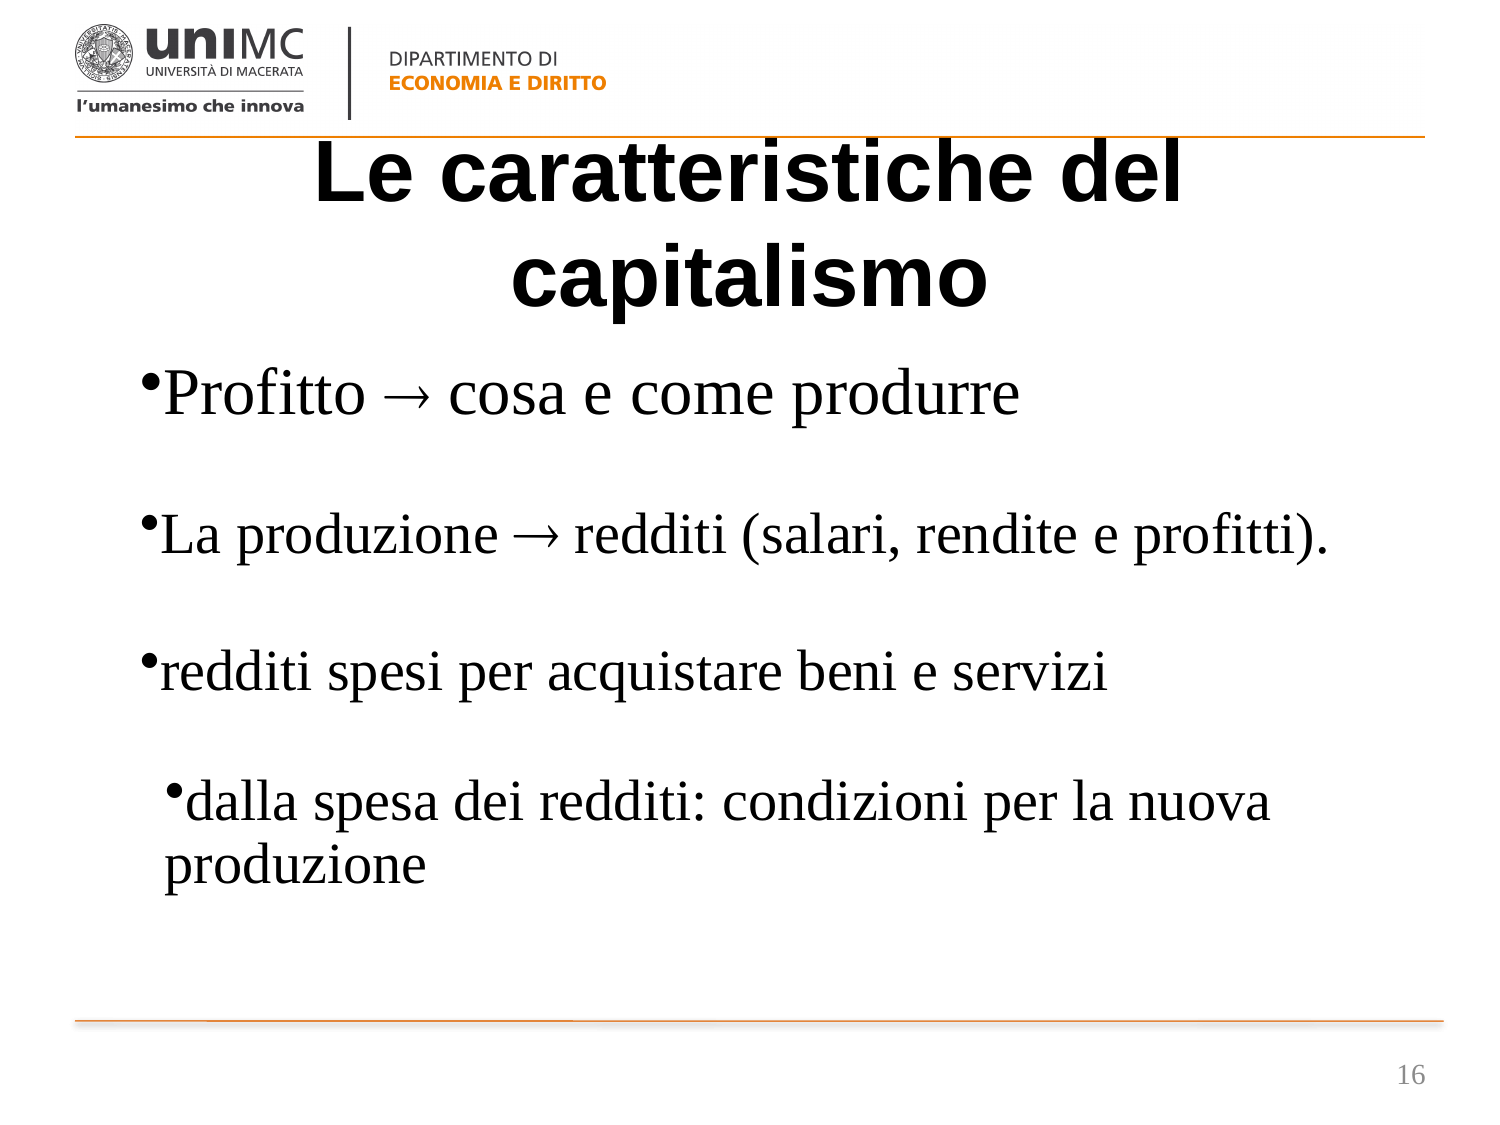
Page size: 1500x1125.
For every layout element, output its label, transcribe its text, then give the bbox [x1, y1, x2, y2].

slide_number 16 [1091, 1042, 1442, 1103]
text_box La produzione  redditi (salari, rendite e profitti). [124, 487, 1467, 573]
title Le caratteristiche del capitalismo [112, 106, 1388, 332]
picture [75, 24, 1425, 138]
text_box dalla spesa dei redditi: condizioni per la nuova produzione [149, 762, 1438, 904]
text_box redditi spesi per acquistare beni e servizi [124, 624, 1441, 710]
text_box Profitto  cosa e come produrre [124, 349, 1467, 437]
